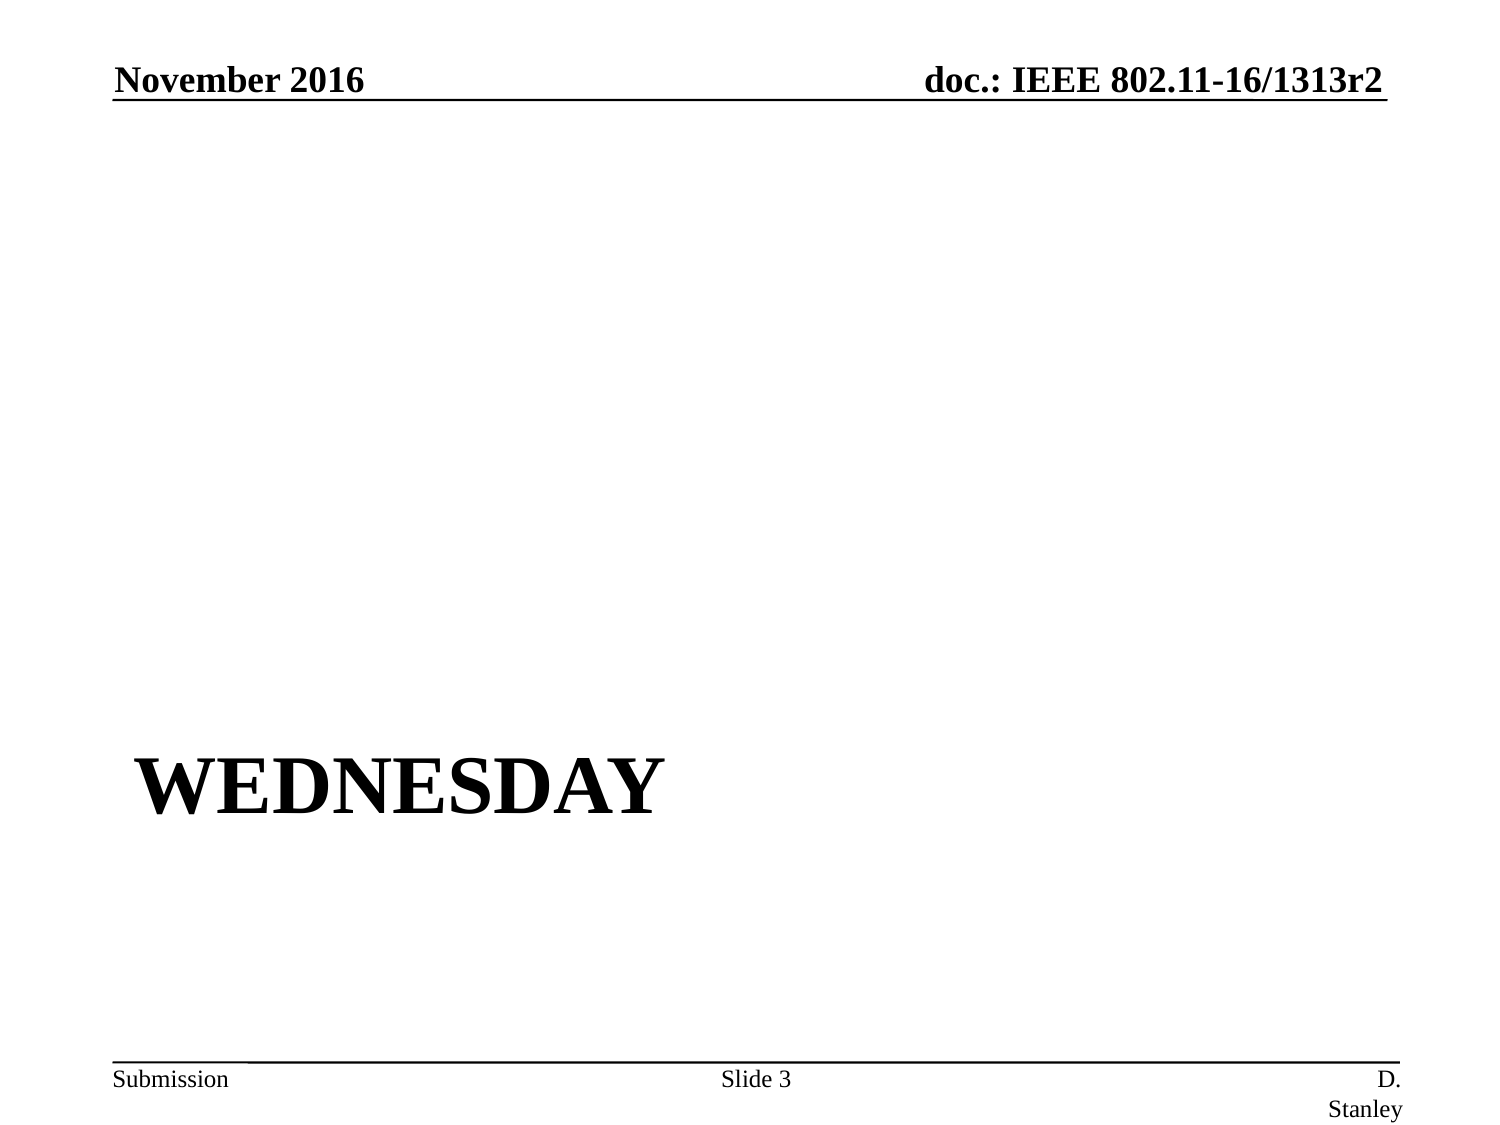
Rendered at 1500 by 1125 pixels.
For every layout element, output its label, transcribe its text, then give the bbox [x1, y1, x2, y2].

slide_number Slide 3 [712, 1061, 800, 1093]
title Wednesday [118, 722, 1394, 947]
footer D. Stanley, HP Enterprise [1324, 1061, 1402, 1093]
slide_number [114, 54, 374, 101]
